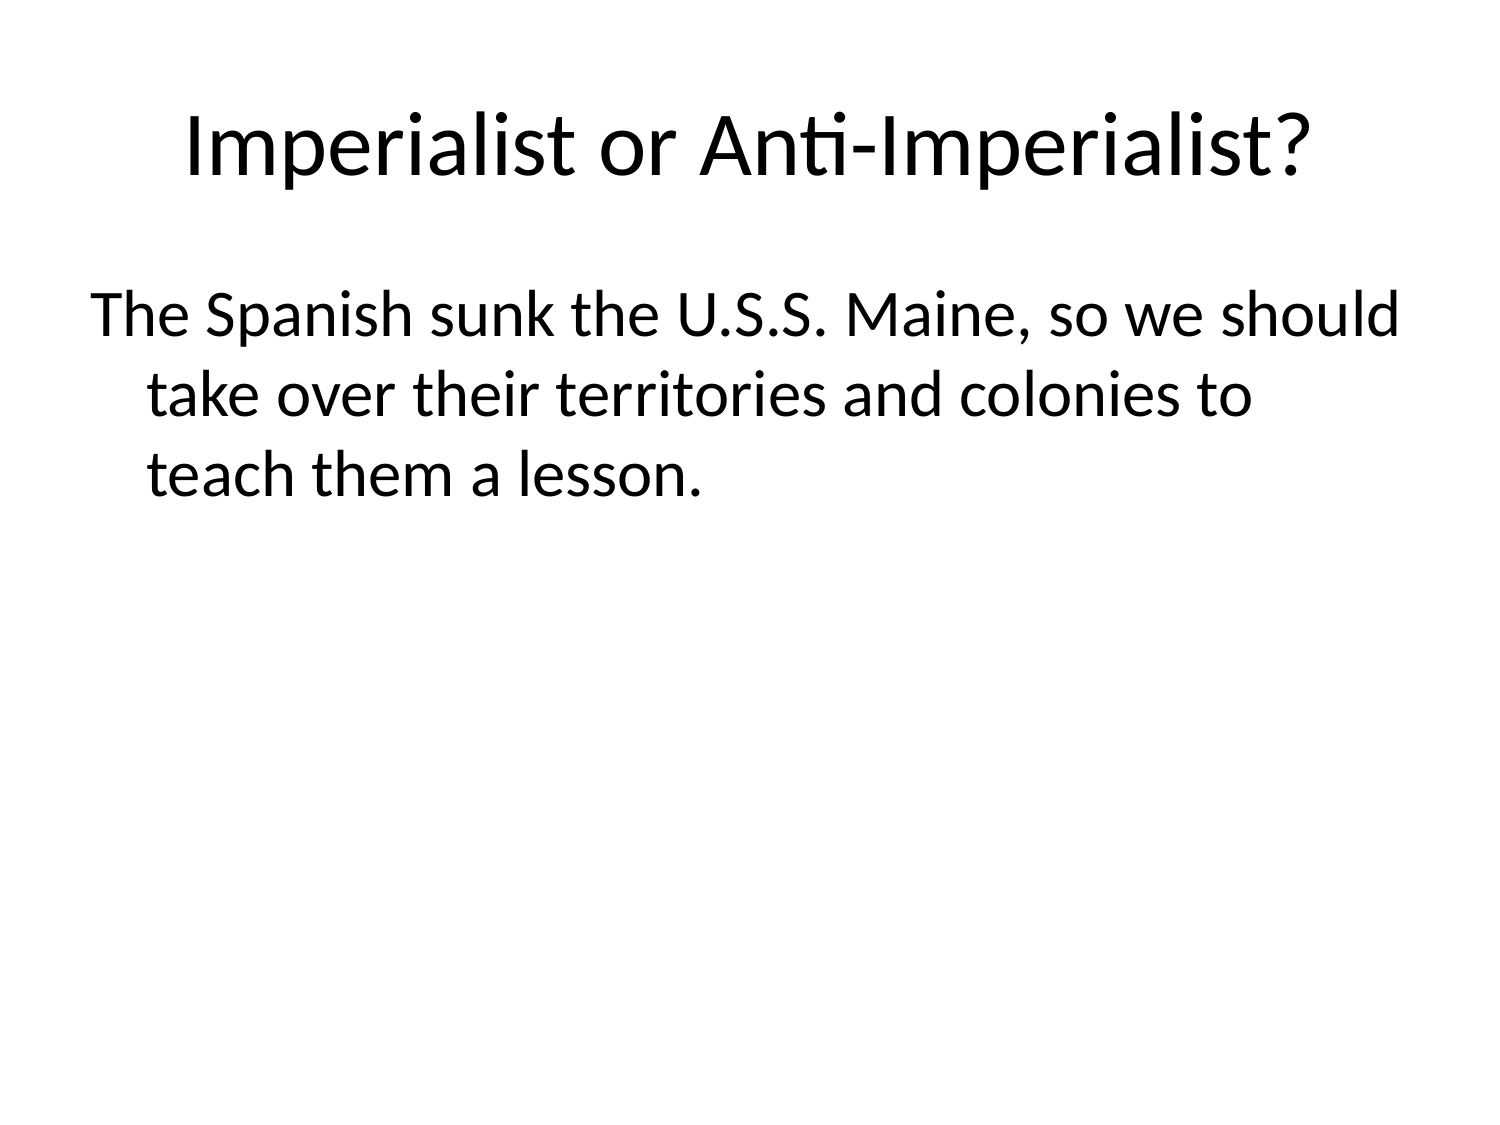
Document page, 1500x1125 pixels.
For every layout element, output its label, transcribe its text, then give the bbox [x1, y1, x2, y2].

title Imperialist or Anti-Imperialist? [75, 45, 1425, 233]
list The Spanish sunk the U.S.S. Maine, so we should take over their territories and colonies to teach them a lesson. [75, 262, 1425, 1005]
